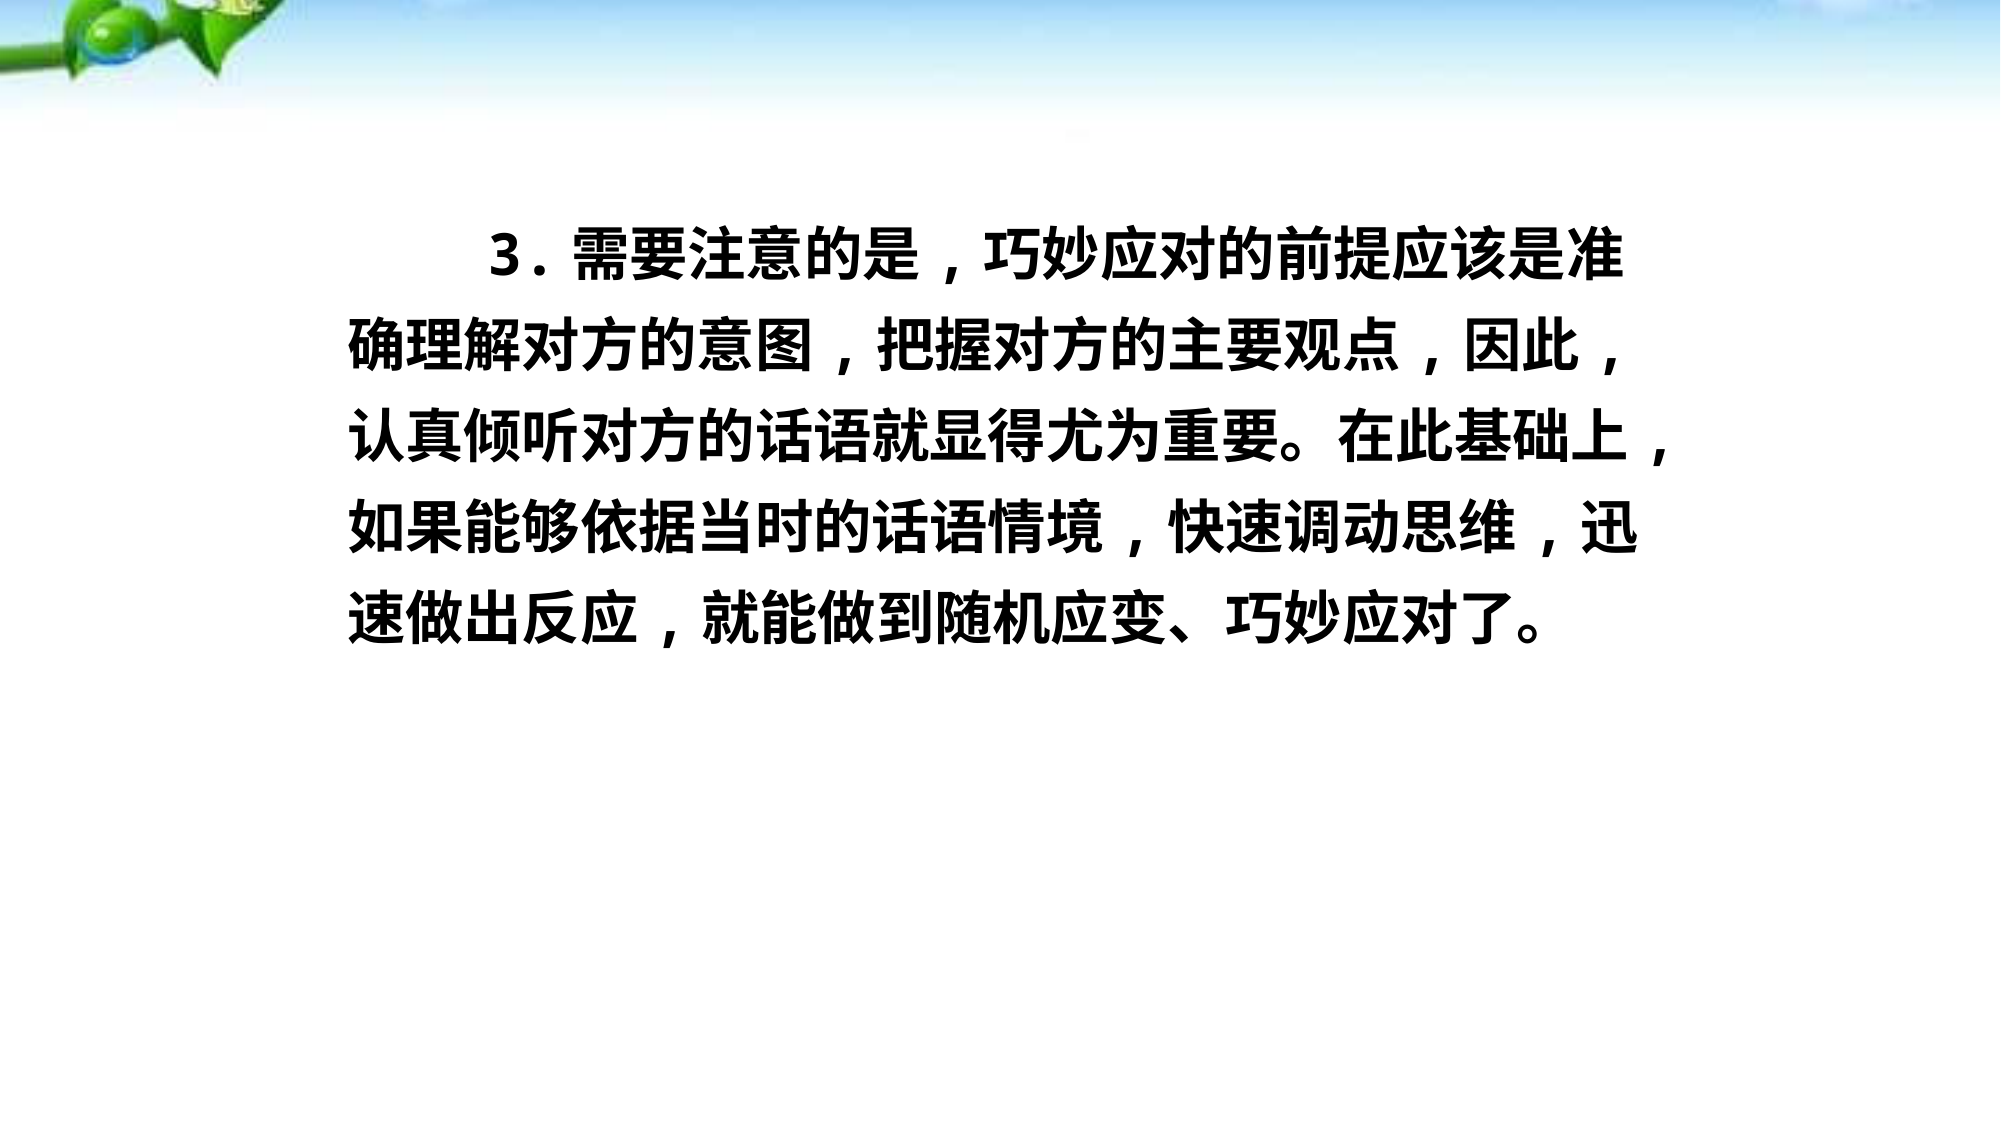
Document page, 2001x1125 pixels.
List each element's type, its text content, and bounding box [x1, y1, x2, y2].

text_box 3.需要注意的是,巧妙应对的前提应该是准确理解对方的意图,把握对方的主要观点,因此,认真倾听对方的话语就显得尤为重要。在此基础上,如果能够依据当时的话语情境,快速调动思维,迅速做出反应,就能做到随机应变、巧妙应对了。 [332, 189, 1668, 659]
picture [0, 0, 2001, 1125]
